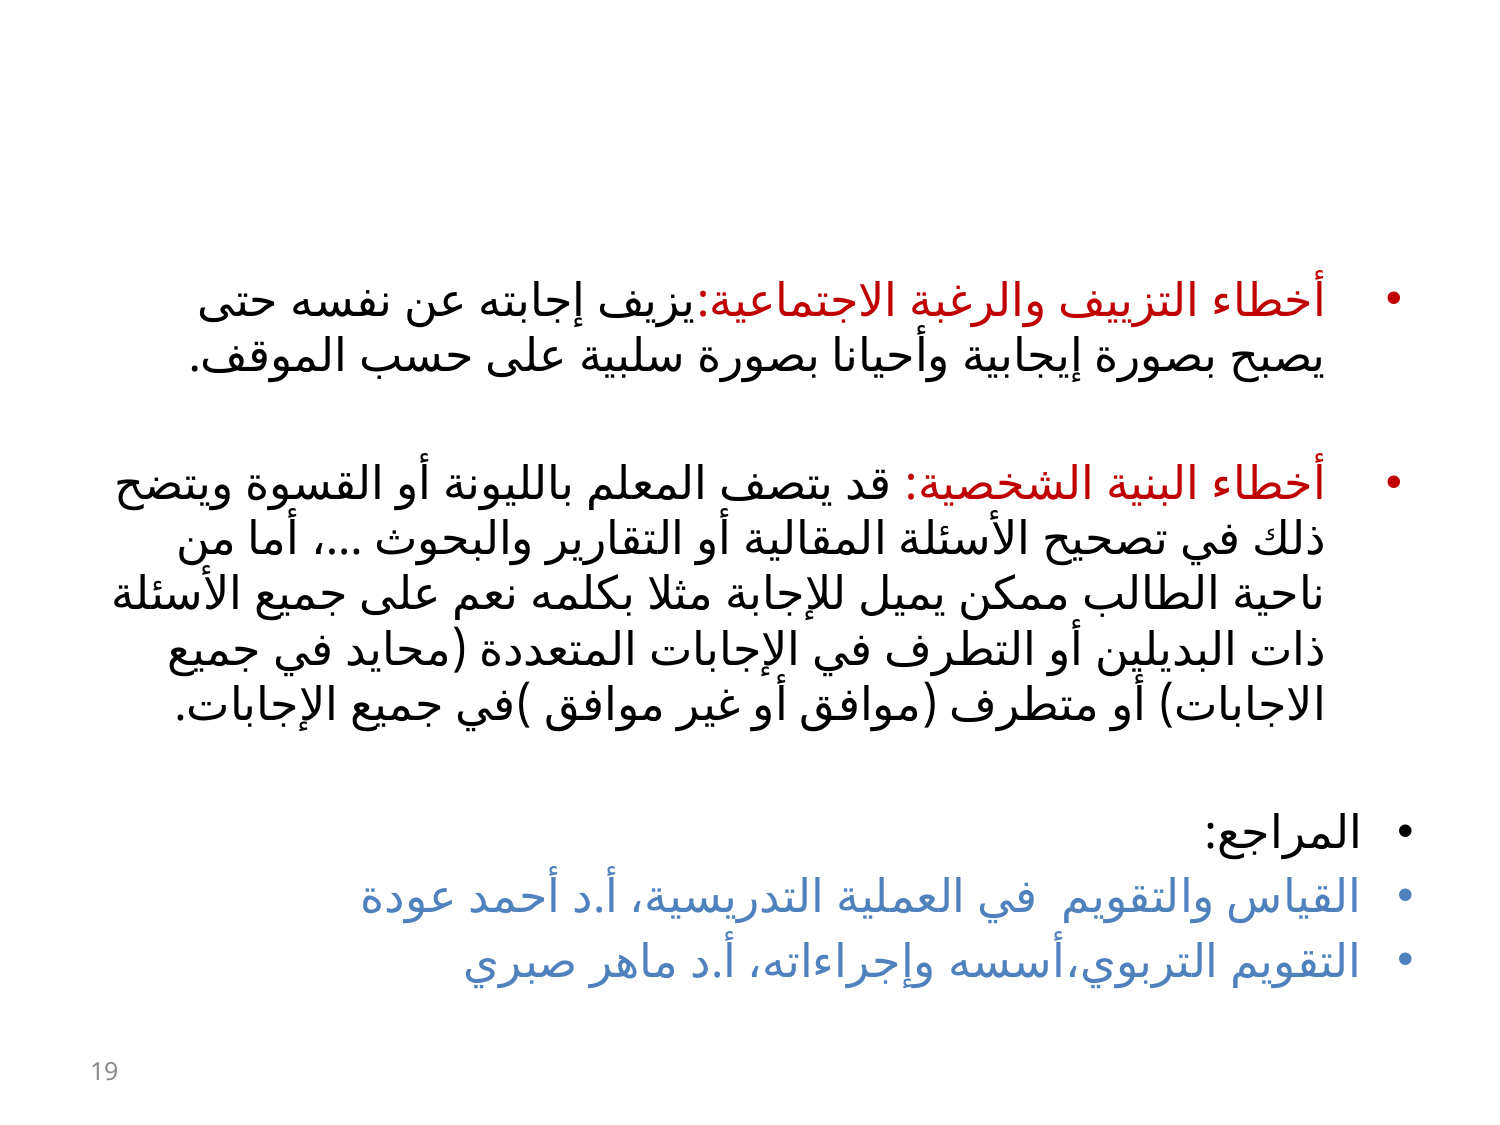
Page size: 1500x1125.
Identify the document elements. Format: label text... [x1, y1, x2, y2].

list أخطاء التزييف والرغبة الاجتماعية:يزيف إجابته عن نفسه حتى يصبح بصورة إيجابية وأحيانا بصورة سلبية على حسب الموقف. أخطاء البنية الشخصية: قد يتصف المعلم بالليونة أو القسوة ويتضح ذلك في تصحيح الأسئلة المقالية أو التقارير والبحوث ...، أما من ناحية الطالب ممكن يميل للإجابة مثلا بكلمه نعم على جميع الأسئلة ذات البديلين أو التطرف في الإجابات المتعددة (محايد في جميع الاجابات) أو متطرف (موافق أو غير موافق )في جميع الإجابات. المراجع: القياس والتقويم في العملية التدريسية، أ.د أحمد عودة التقويم التربوي،أسسه وإجراءاته، أ.د ماهر صبري [75, 262, 1425, 1005]
slide_number 19 [75, 1042, 425, 1103]
